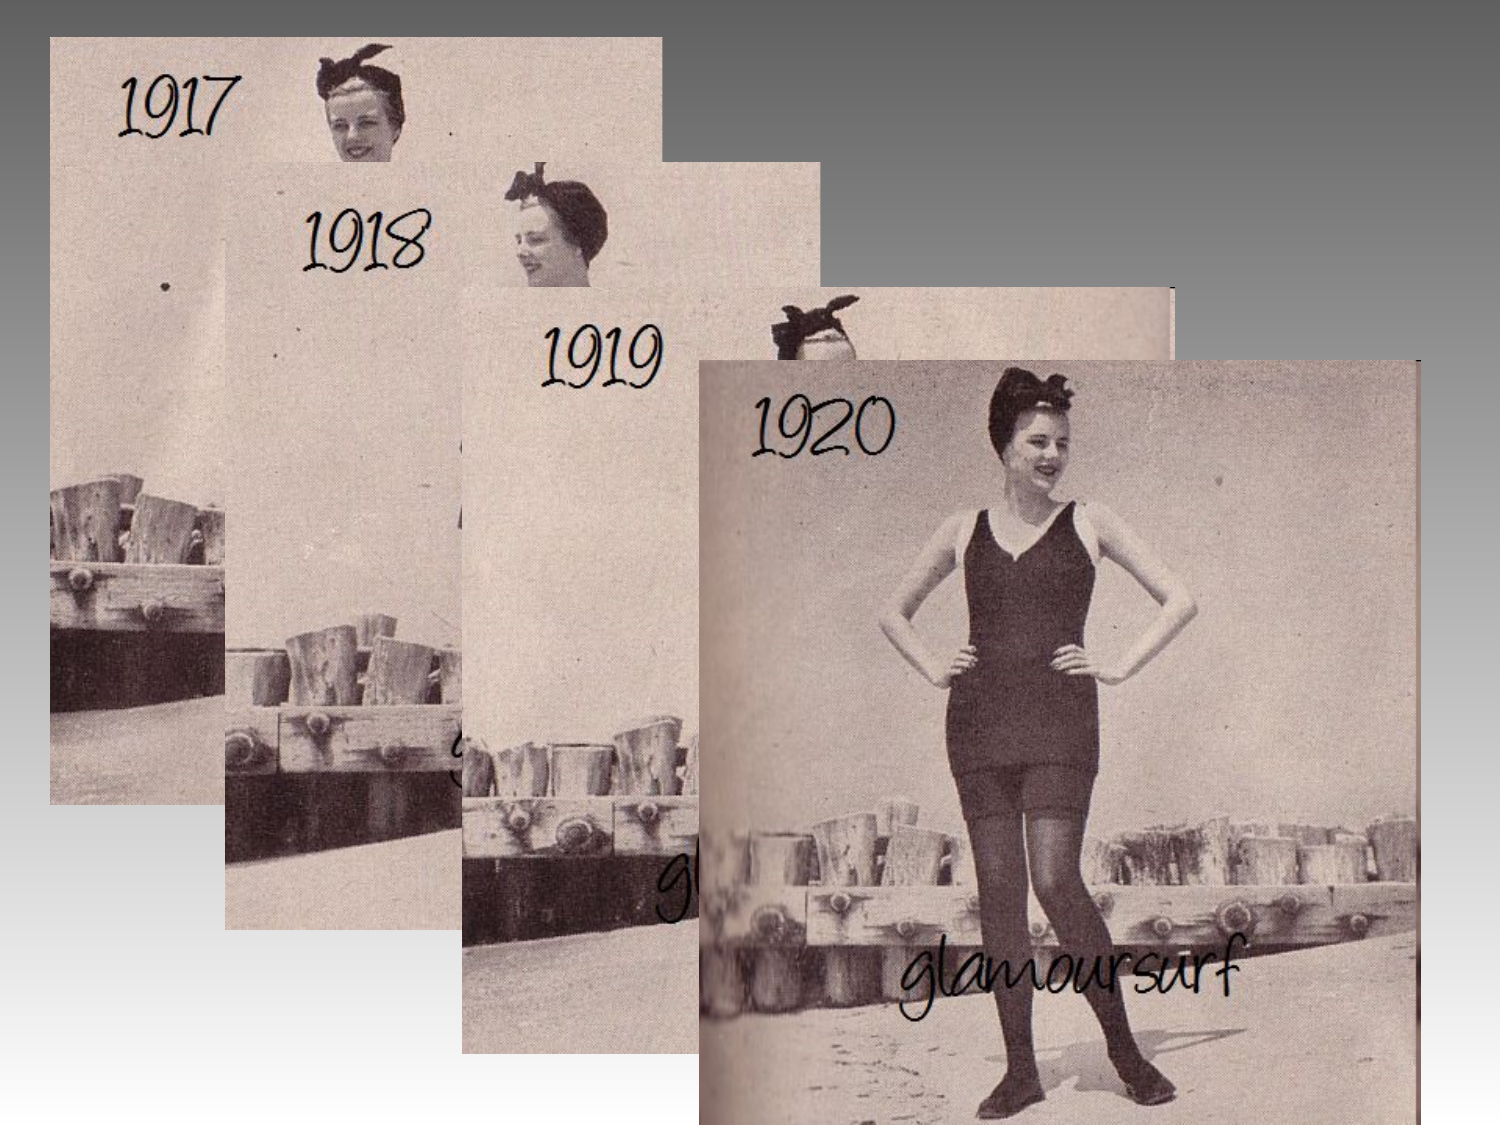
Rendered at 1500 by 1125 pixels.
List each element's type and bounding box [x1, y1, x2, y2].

picture [49, 37, 1421, 1125]
